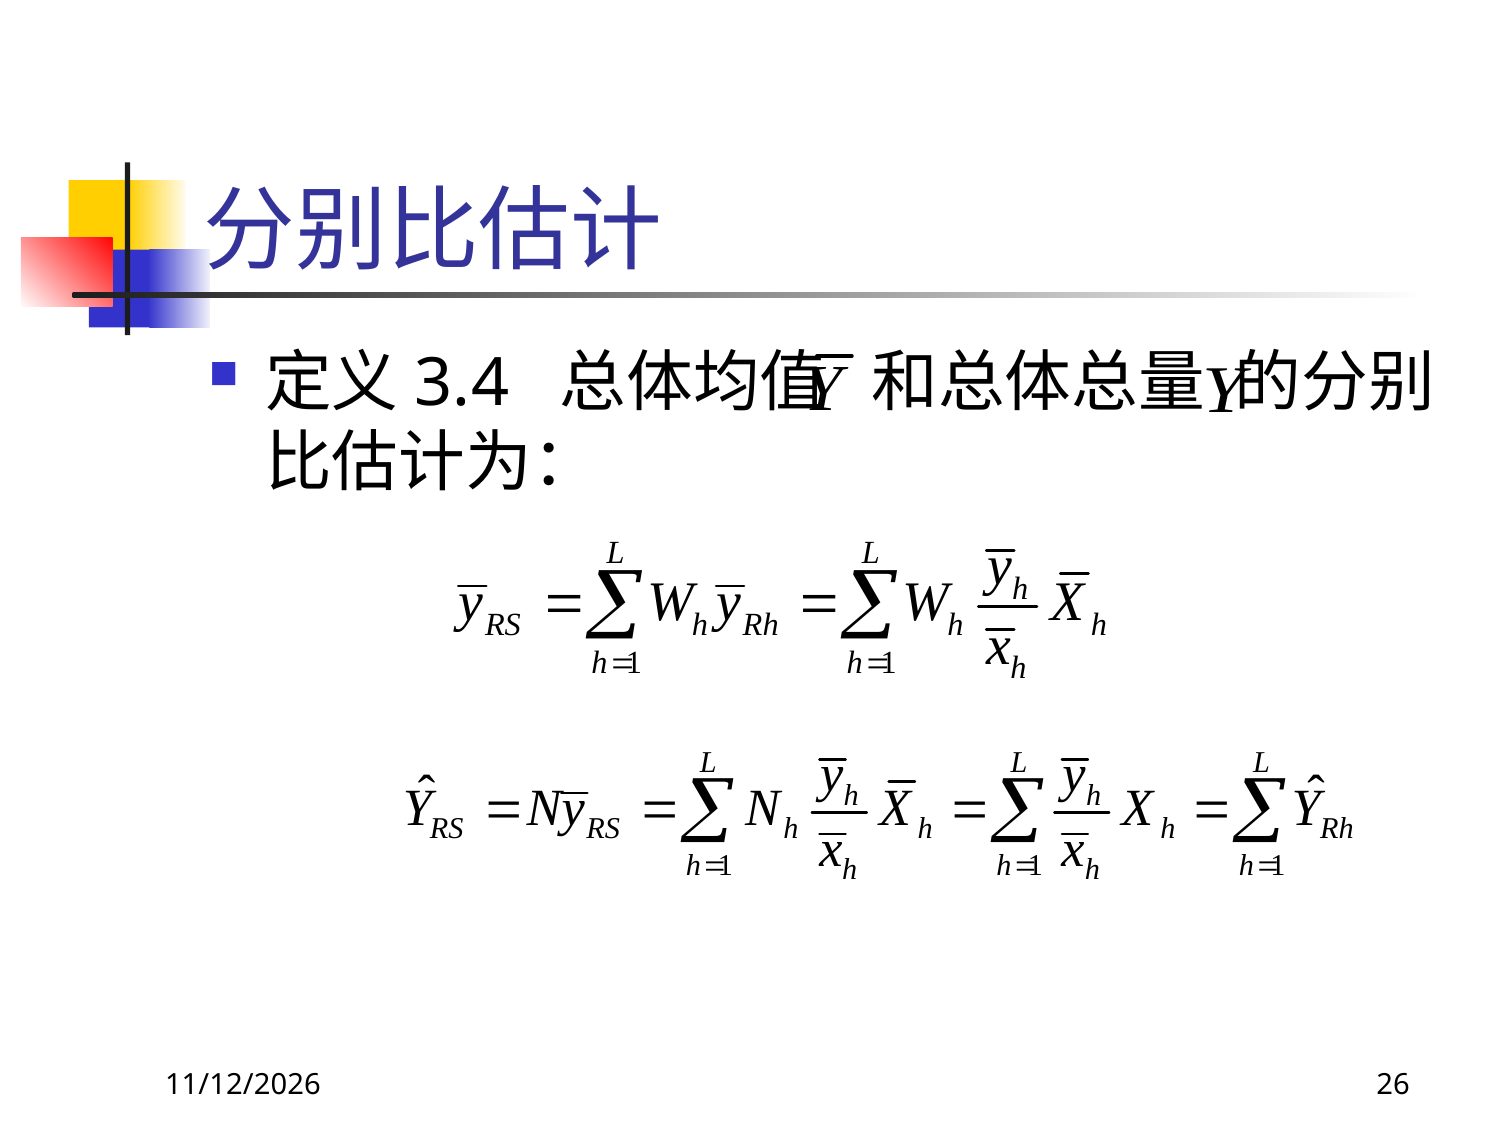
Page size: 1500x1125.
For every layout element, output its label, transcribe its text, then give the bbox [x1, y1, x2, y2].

list 定义3.4 总体均值 和总体总量 的分别比估计为： [193, 330, 1470, 1007]
slide_number 26 [1112, 1037, 1426, 1113]
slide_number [149, 1037, 463, 1113]
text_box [1195, 351, 1266, 424]
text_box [445, 527, 1126, 691]
title 分别比估计 [188, 101, 1468, 289]
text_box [796, 339, 868, 423]
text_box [398, 737, 1370, 891]
